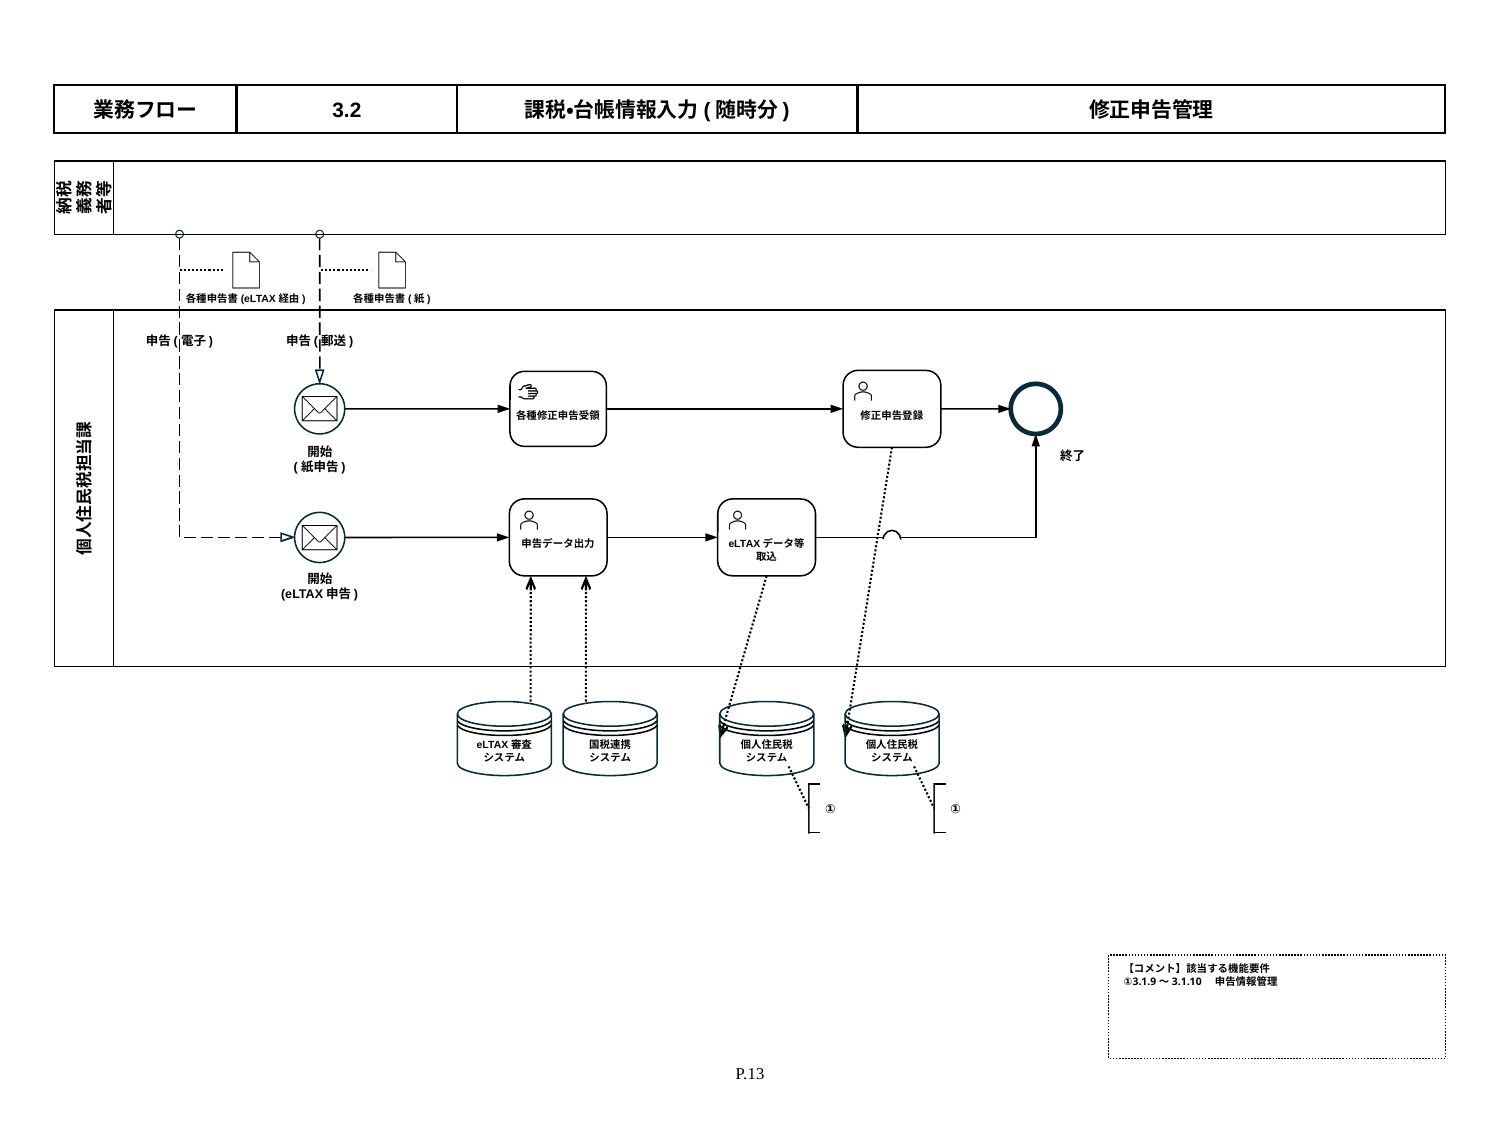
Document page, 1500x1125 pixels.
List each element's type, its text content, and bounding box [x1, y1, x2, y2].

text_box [53, 309, 1447, 668]
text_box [456, 700, 552, 777]
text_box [562, 700, 658, 777]
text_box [294, 511, 346, 564]
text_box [508, 498, 608, 577]
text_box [315, 236, 325, 248]
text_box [53, 84, 1447, 134]
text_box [788, 765, 913, 834]
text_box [842, 369, 942, 448]
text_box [328, 248, 474, 322]
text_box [844, 700, 940, 765]
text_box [53, 160, 1447, 236]
text_box 【コメント】該当する機能要件 ①3.1.9～3.1.10 申告情報管理 [1107, 953, 1447, 1060]
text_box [509, 370, 607, 447]
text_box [717, 498, 816, 577]
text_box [294, 383, 346, 435]
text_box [814, 433, 1037, 551]
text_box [913, 765, 1039, 834]
slide_number P.13 [581, 1042, 919, 1103]
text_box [164, 248, 328, 322]
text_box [718, 700, 815, 777]
